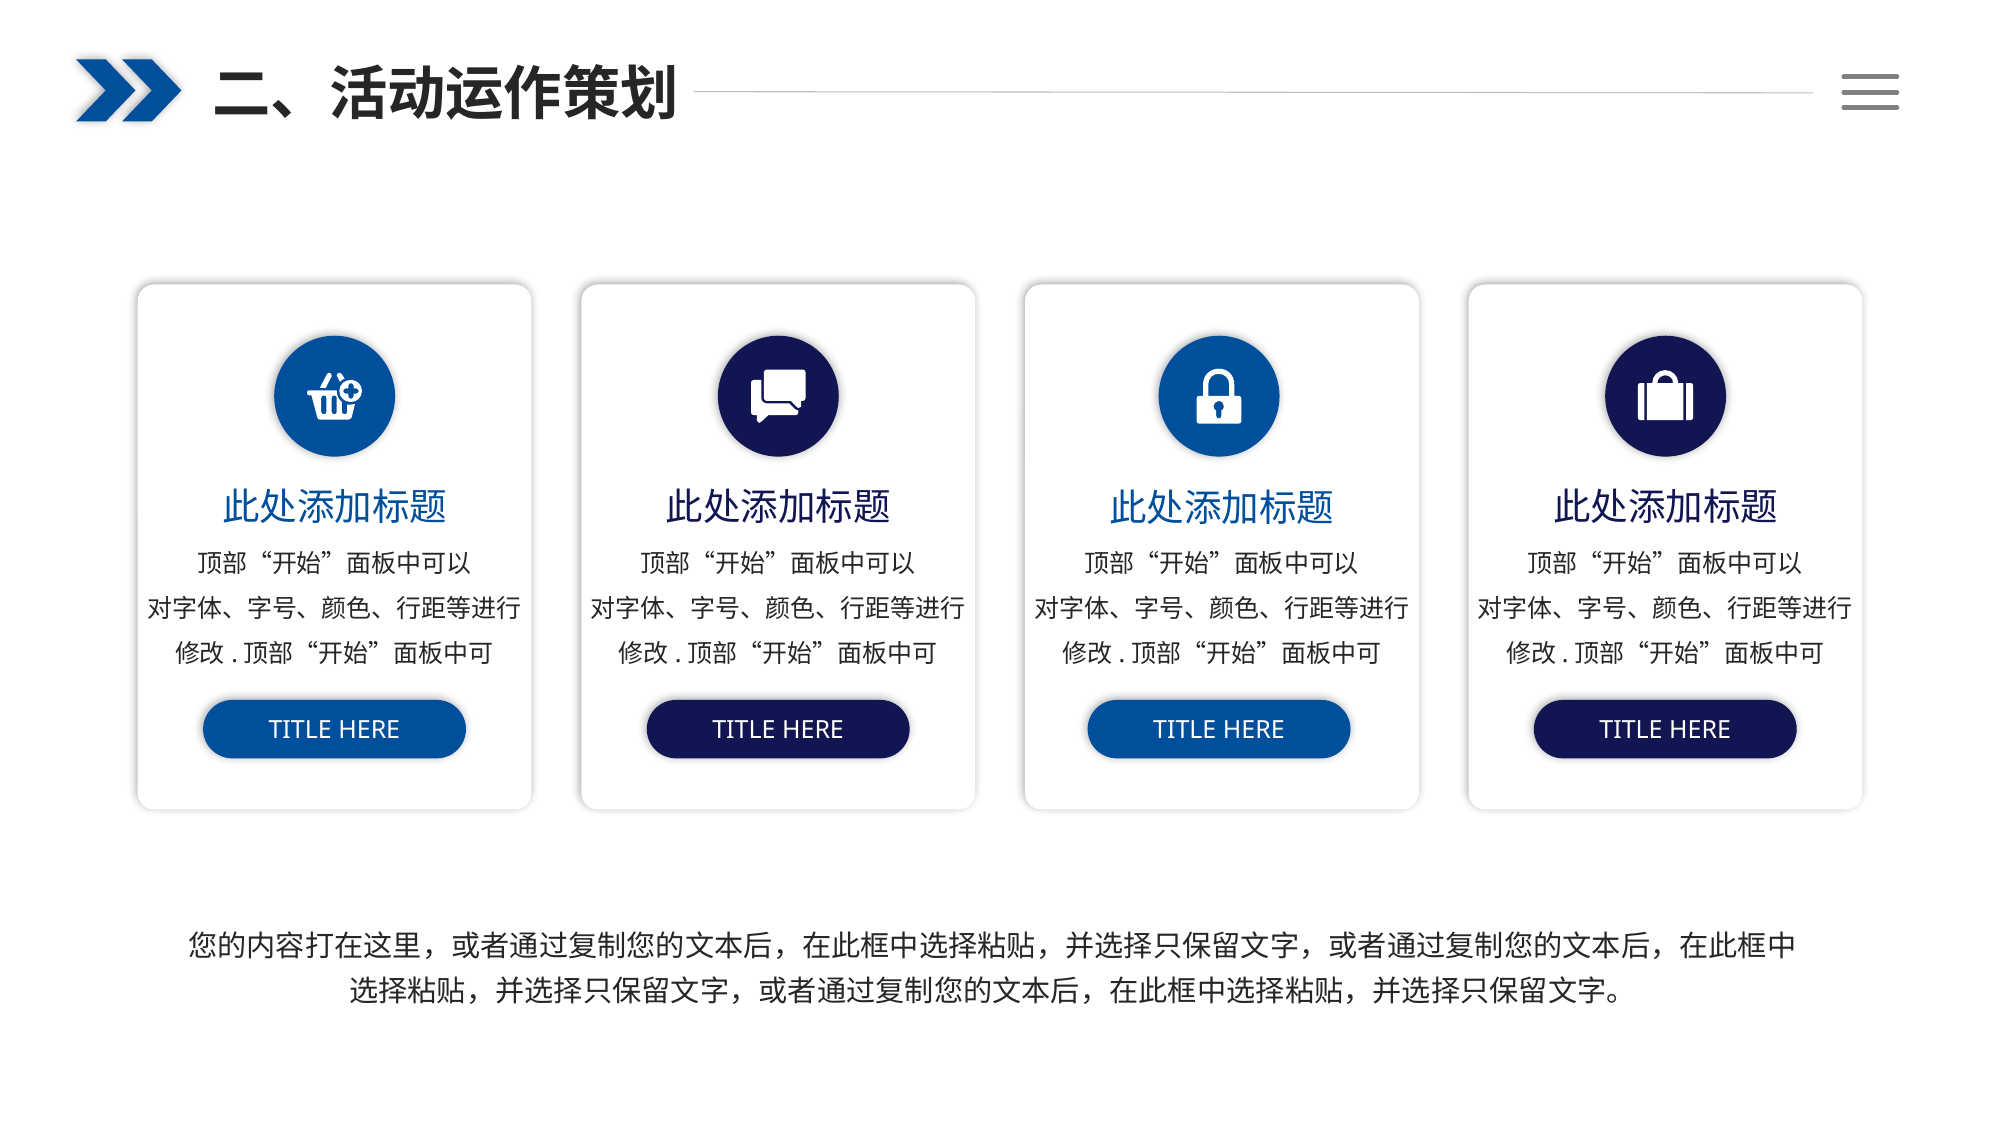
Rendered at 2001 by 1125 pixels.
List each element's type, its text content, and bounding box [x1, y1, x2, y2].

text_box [137, 284, 532, 810]
text_box 二、活动运作策划 [198, 49, 694, 134]
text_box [1843, 76, 1897, 108]
text_box 您的内容打在这里，或者通过复制您的文本后，在此框中选择粘贴，并选择只保留文字，或者通过复制您的文本后，在此框中选择粘贴，并选择只保留文字，或者通过复制您的文本后，在此框中选择粘贴，并选择只保留文字。 [183, 909, 1817, 1015]
text_box [119, 58, 183, 123]
text_box [73, 58, 137, 123]
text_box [1024, 284, 1419, 810]
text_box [581, 284, 976, 810]
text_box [1468, 284, 1863, 810]
